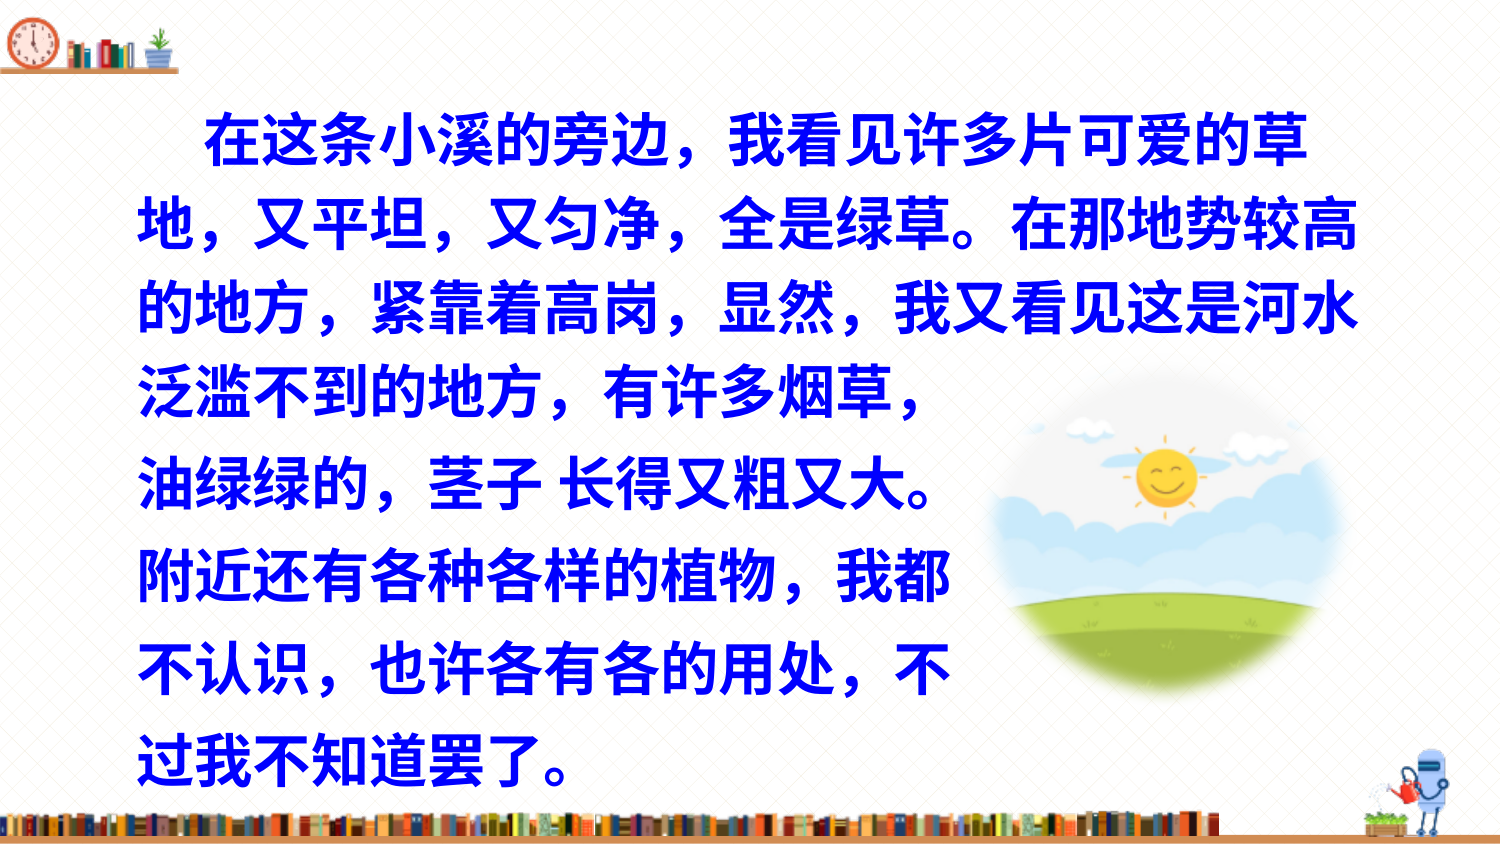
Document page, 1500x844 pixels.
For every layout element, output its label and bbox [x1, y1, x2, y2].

picture [0, 812, 594, 836]
text_box [121, 81, 1388, 818]
picture [0, 15, 188, 74]
picture [1363, 740, 1450, 837]
picture [595, 818, 1219, 836]
